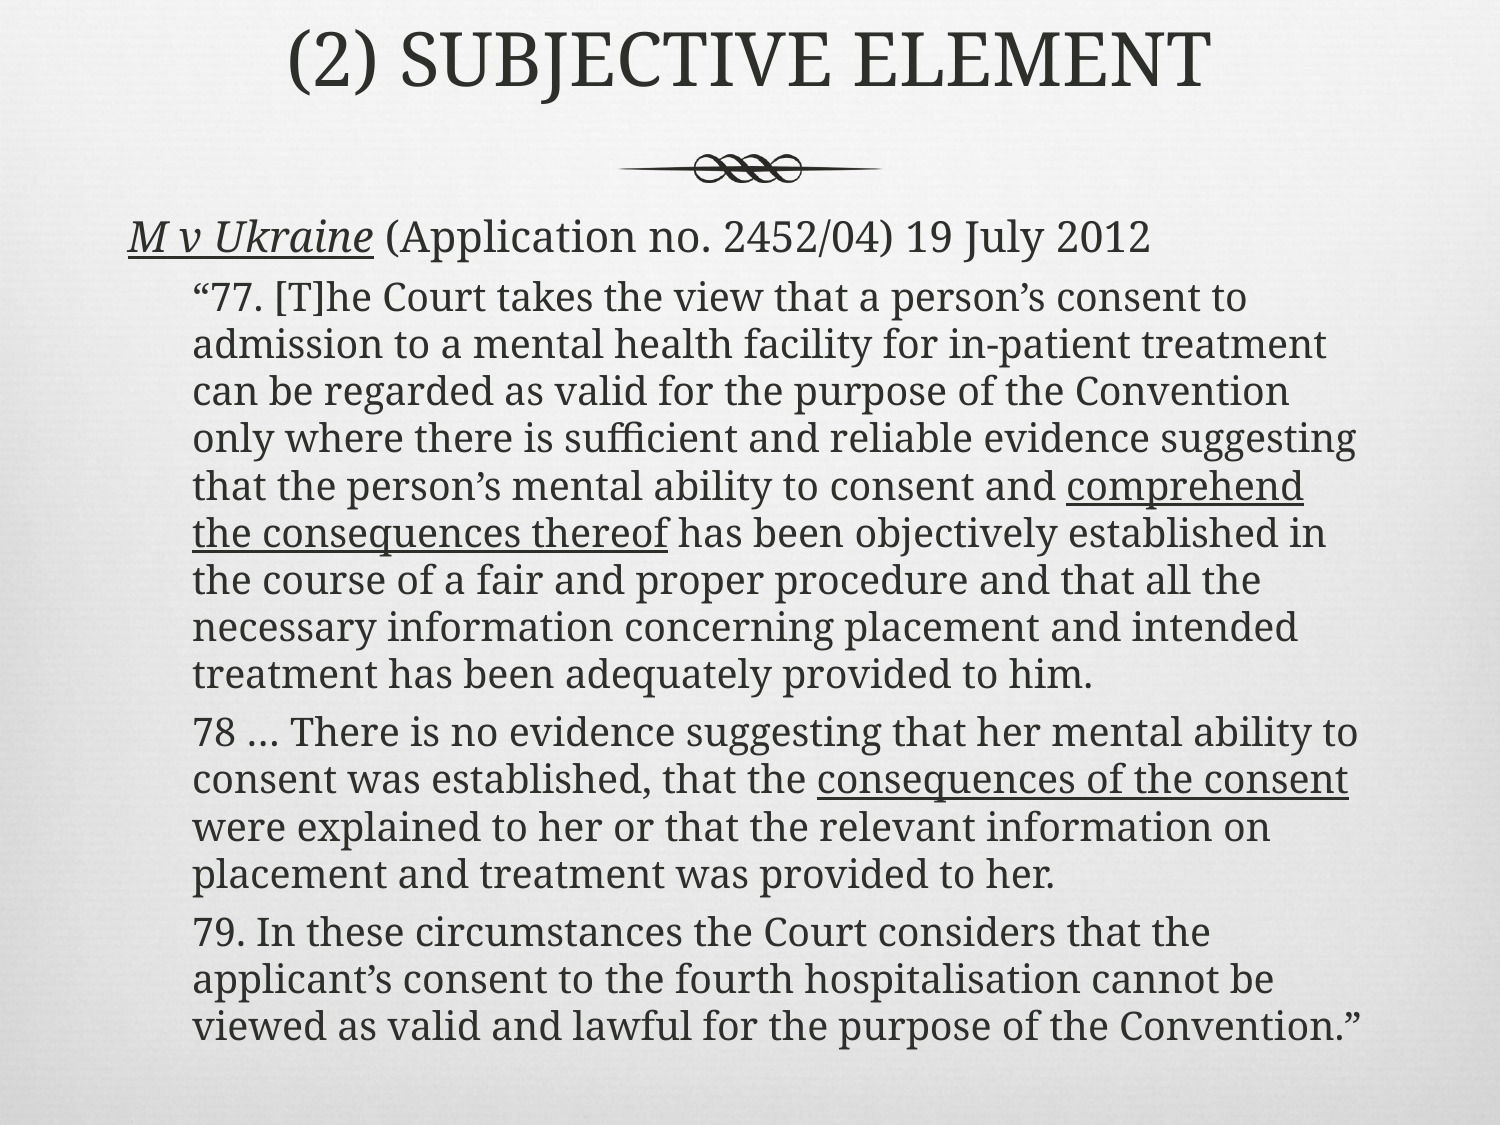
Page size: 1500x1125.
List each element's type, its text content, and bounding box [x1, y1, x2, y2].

list M v Ukraine (Application no. 2452/04) 19 July 2012 “77. [T]he Court takes the view that a person’s consent to admission to a mental health facility for in-patient treatment can be regarded as valid for the purpose of the Convention only where there is sufficient and reliable evidence suggesting that the person’s mental ability to consent and comprehend the consequences thereof has been objectively established in the course of a fair and proper procedure and that all the necessary information concerning placement and intended treatment has been adequately provided to him. 78 … There is no evidence suggesting that her mental ability to consent was established, that the consequences of the consent were explained to her or that the relevant information on placement and treatment was provided to her. 79. In these circumstances the Court considers that the applicant’s consent to the fourth hospitalisation cannot be viewed as valid and lawful for the purpose of the Convention.” [112, 202, 1388, 1108]
picture [615, 154, 885, 183]
title (2) Subjective Element [112, 0, 1388, 145]
